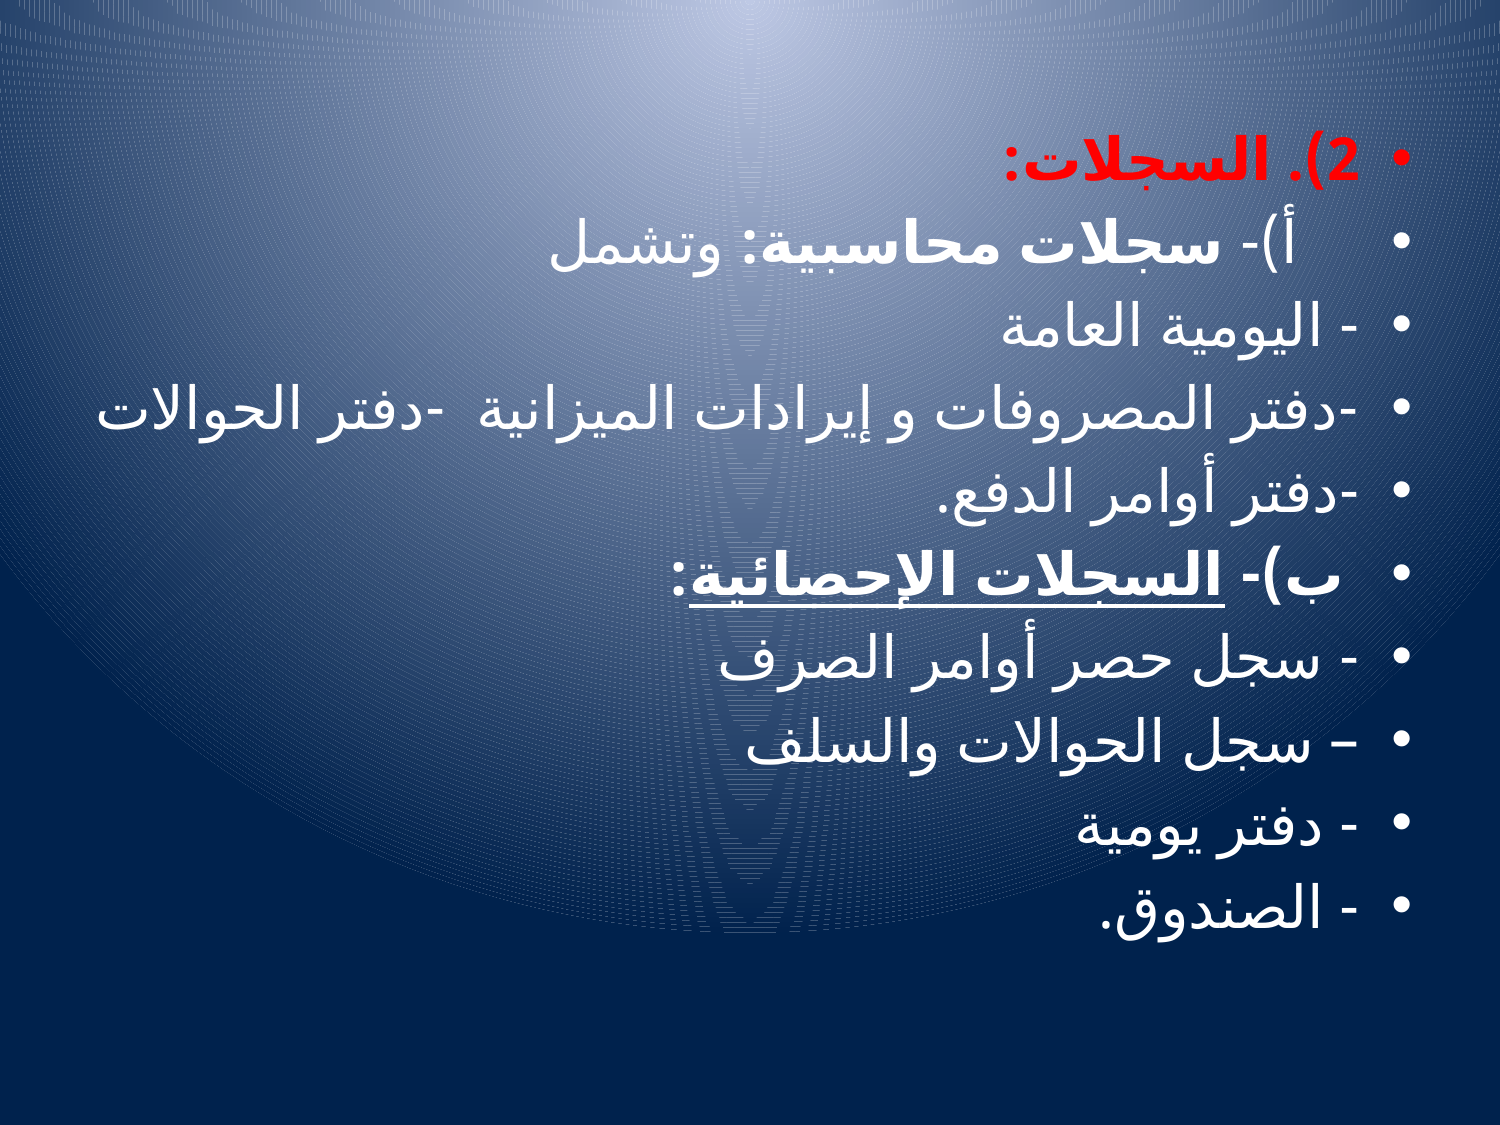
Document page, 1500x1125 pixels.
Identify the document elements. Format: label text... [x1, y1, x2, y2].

list 2). السجلات: أ)- سجلات محاسبية: وتشمل - اليومية العامة -دفتر المصروفات و إيرادات الميزانية -دفتر الحوالات -دفتر أوامر الدفع. ب)- السجلات الإحصائية: - سجل حصر أوامر الصرف – سجل الحوالات والسلف - دفتر يومية - الصندوق. [75, 113, 1425, 1005]
